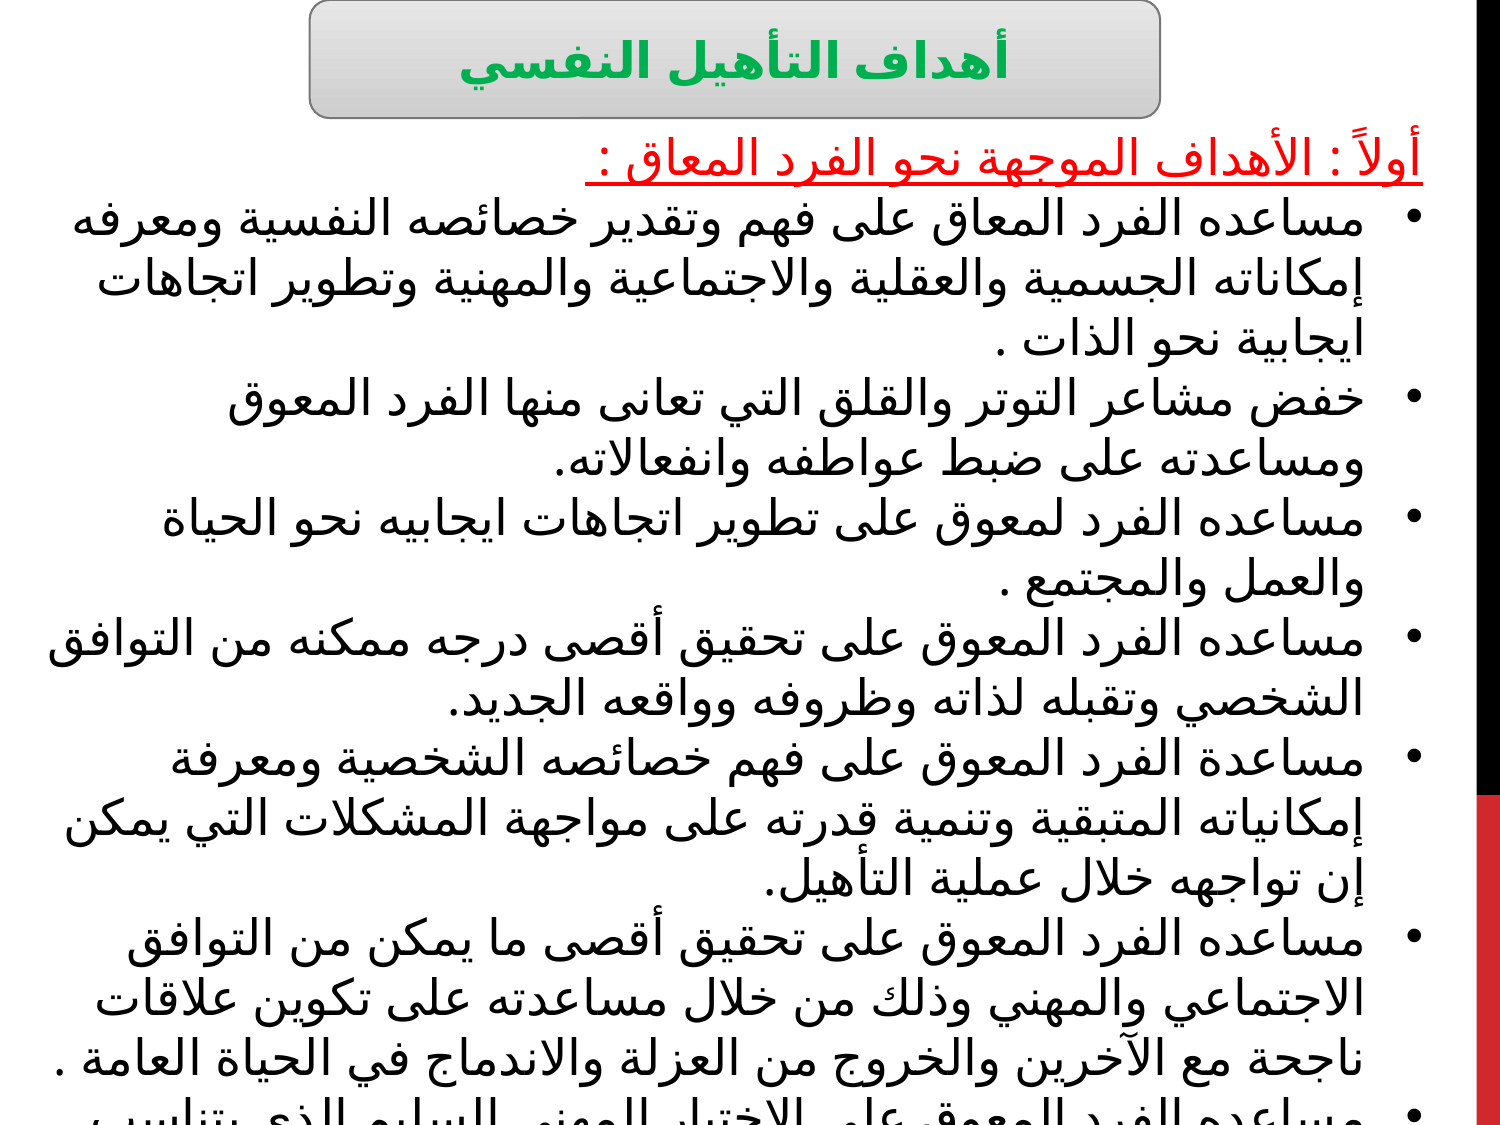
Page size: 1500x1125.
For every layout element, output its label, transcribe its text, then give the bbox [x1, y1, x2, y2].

text_box أهداف التأهيل النفسي [351, 21, 1119, 96]
text_box [308, 0, 1162, 118]
text_box أولاً : الأهداف الموجهة نحو الفرد المعاق : مساعده الفرد المعاق على فهم وتقدير خصائصه النفسية ومعرفه إمكاناته الجسمية والعقلية والاجتماعية والمهنية وتطوير اتجاهات ايجابية نحو الذات . خفض مشاعر التوتر والقلق التي تعانى منها الفرد المعوق ومساعدته على ضبط عواطفه وانفعالاته. مساعده الفرد لمعوق على تطوير اتجاهات ايجابيه نحو الحياة والعمل والمجتمع . مساعده الفرد المعوق على تحقيق أقصى درجه ممكنه من التوافق الشخصي وتقبله لذاته وظروفه وواقعه الجديد. مساعدة الفرد المعوق على فهم خصائصه الشخصية ومعرفة إمكانياته المتبقية وتنمية قدرته على مواجهة المشكلات التي يمكن إن تواجهه خلال عملية التأهيل. مساعده الفرد المعوق على تحقيق أقصى ما يمكن من التوافق الاجتماعي والمهني وذلك من خلال مساعدته على تكوين علاقات ناجحة مع الآخرين والخروج من العزلة والاندماج في الحياة العامة . مساعده الفرد المعوق على الاختيار المهني السليم الذي يتناسب مع عجزه وميوله واستعداداته المهنية ومتطلبات سوق العمل . العمل على تعديل بعض العادات السلوكية الخاطئة التي قد تنشا عن حالة الإعاقة . [32, 118, 1438, 1125]
